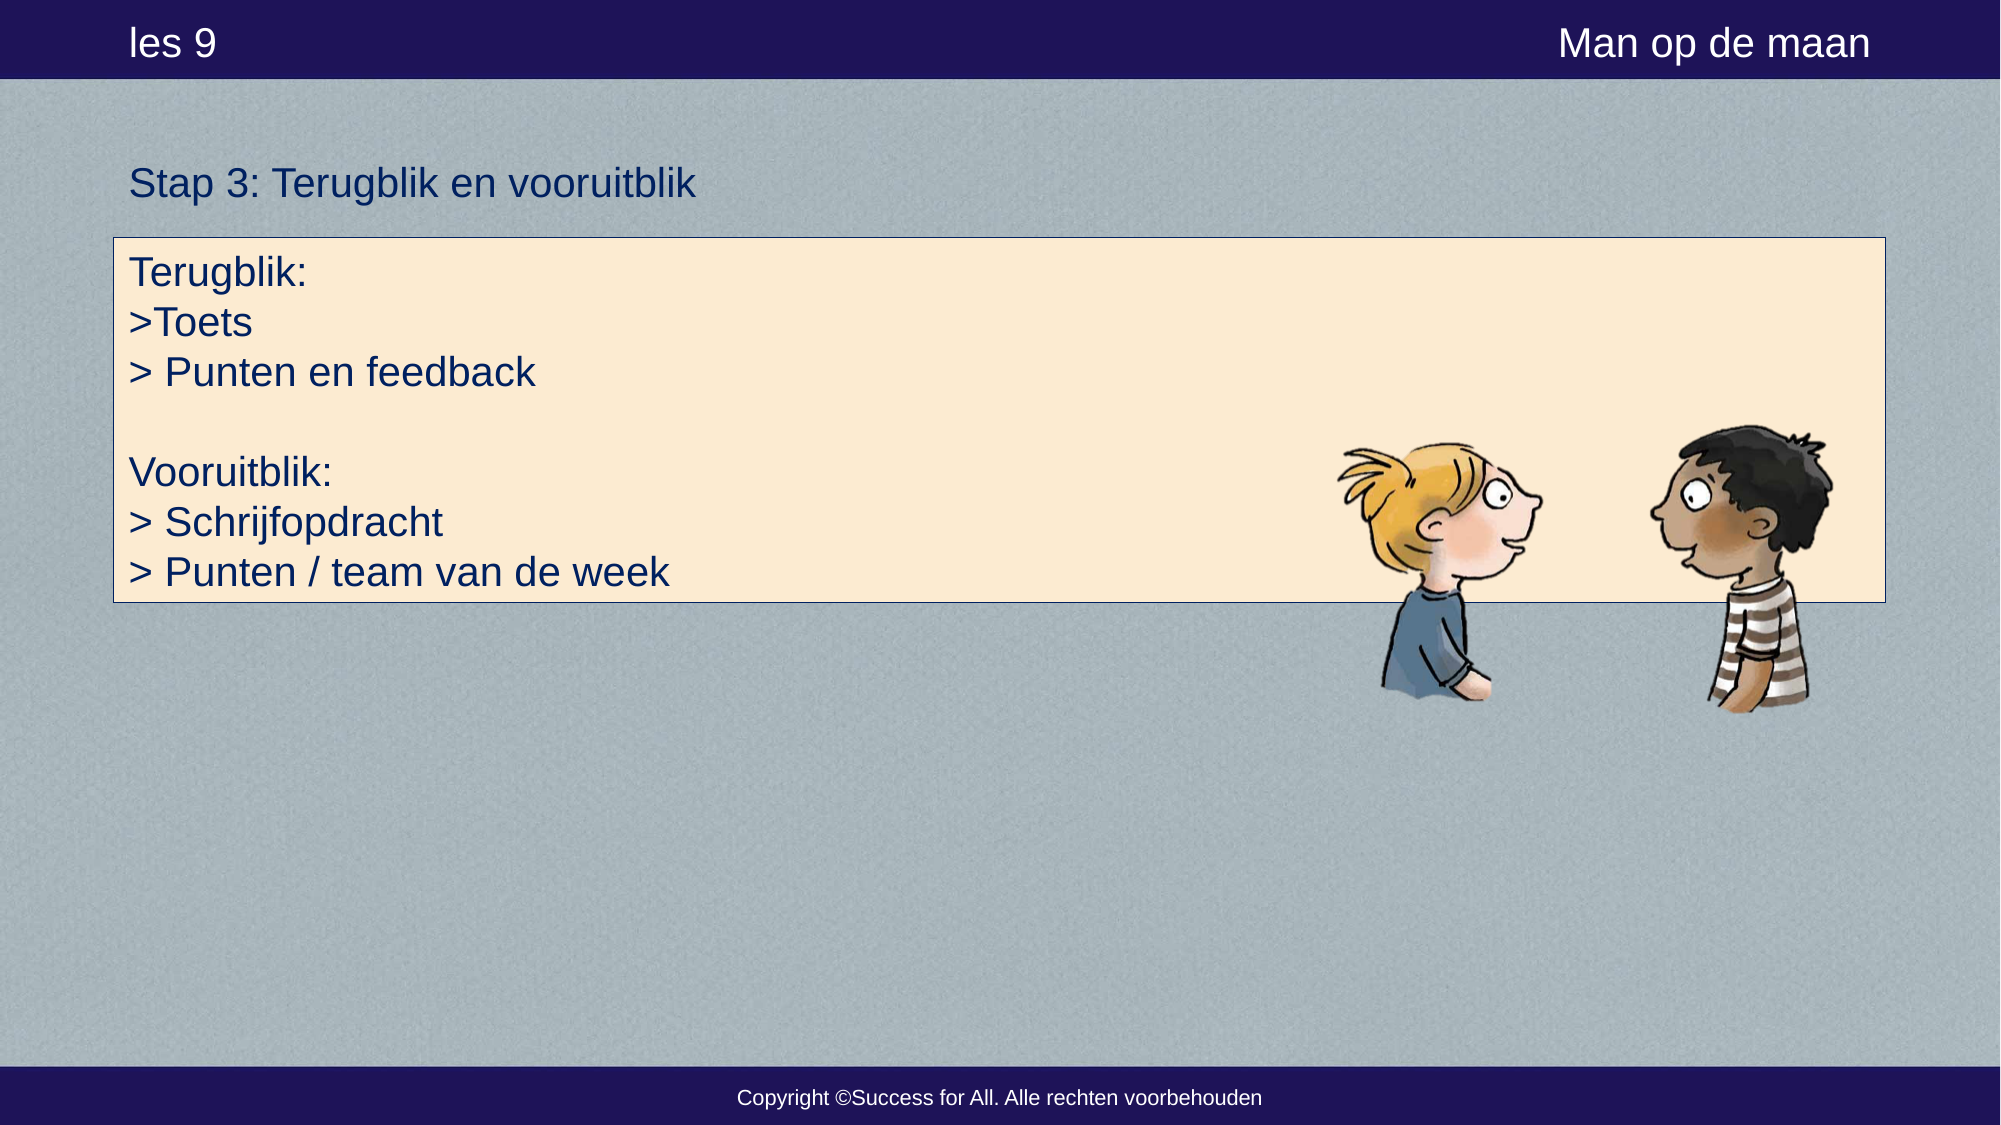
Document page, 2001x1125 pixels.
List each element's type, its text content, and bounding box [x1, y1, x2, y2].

text_box Copyright ©Success for All. Alle rechten voorbehouden [0, 1076, 2000, 1125]
text_box Terugblik: >Toets > Punten en feedback Vooruitblik: > Schrijfopdracht > Punten / team van de week [113, 237, 1886, 603]
picture [0, 0, 2001, 1125]
text_box les 9 [114, 8, 354, 73]
text_box Stap 3: Terugblik en vooruitblik [113, 148, 1635, 214]
text_box Man op de maan [999, 8, 1886, 73]
